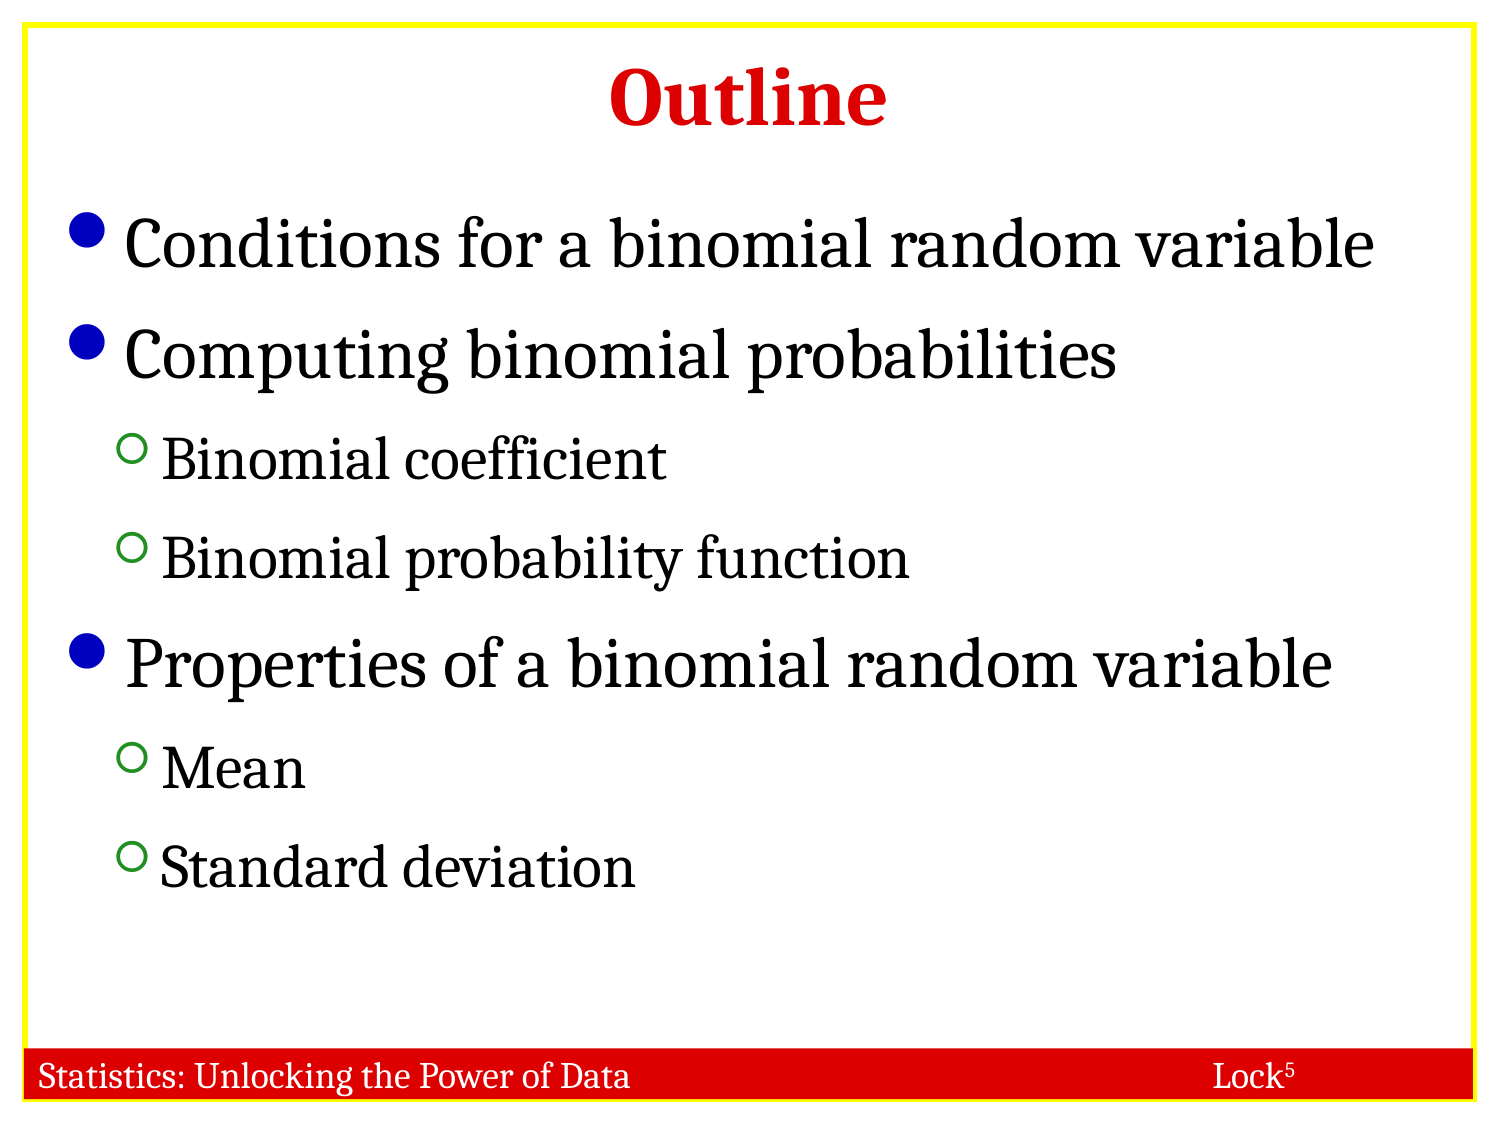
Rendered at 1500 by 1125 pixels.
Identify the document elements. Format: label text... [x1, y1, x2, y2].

list Conditions for a binomial random variable Computing binomial probabilities Binomial coefficient Binomial probability function Properties of a binomial random variable Mean Standard deviation [50, 187, 1413, 913]
title Outline [49, 24, 1450, 150]
